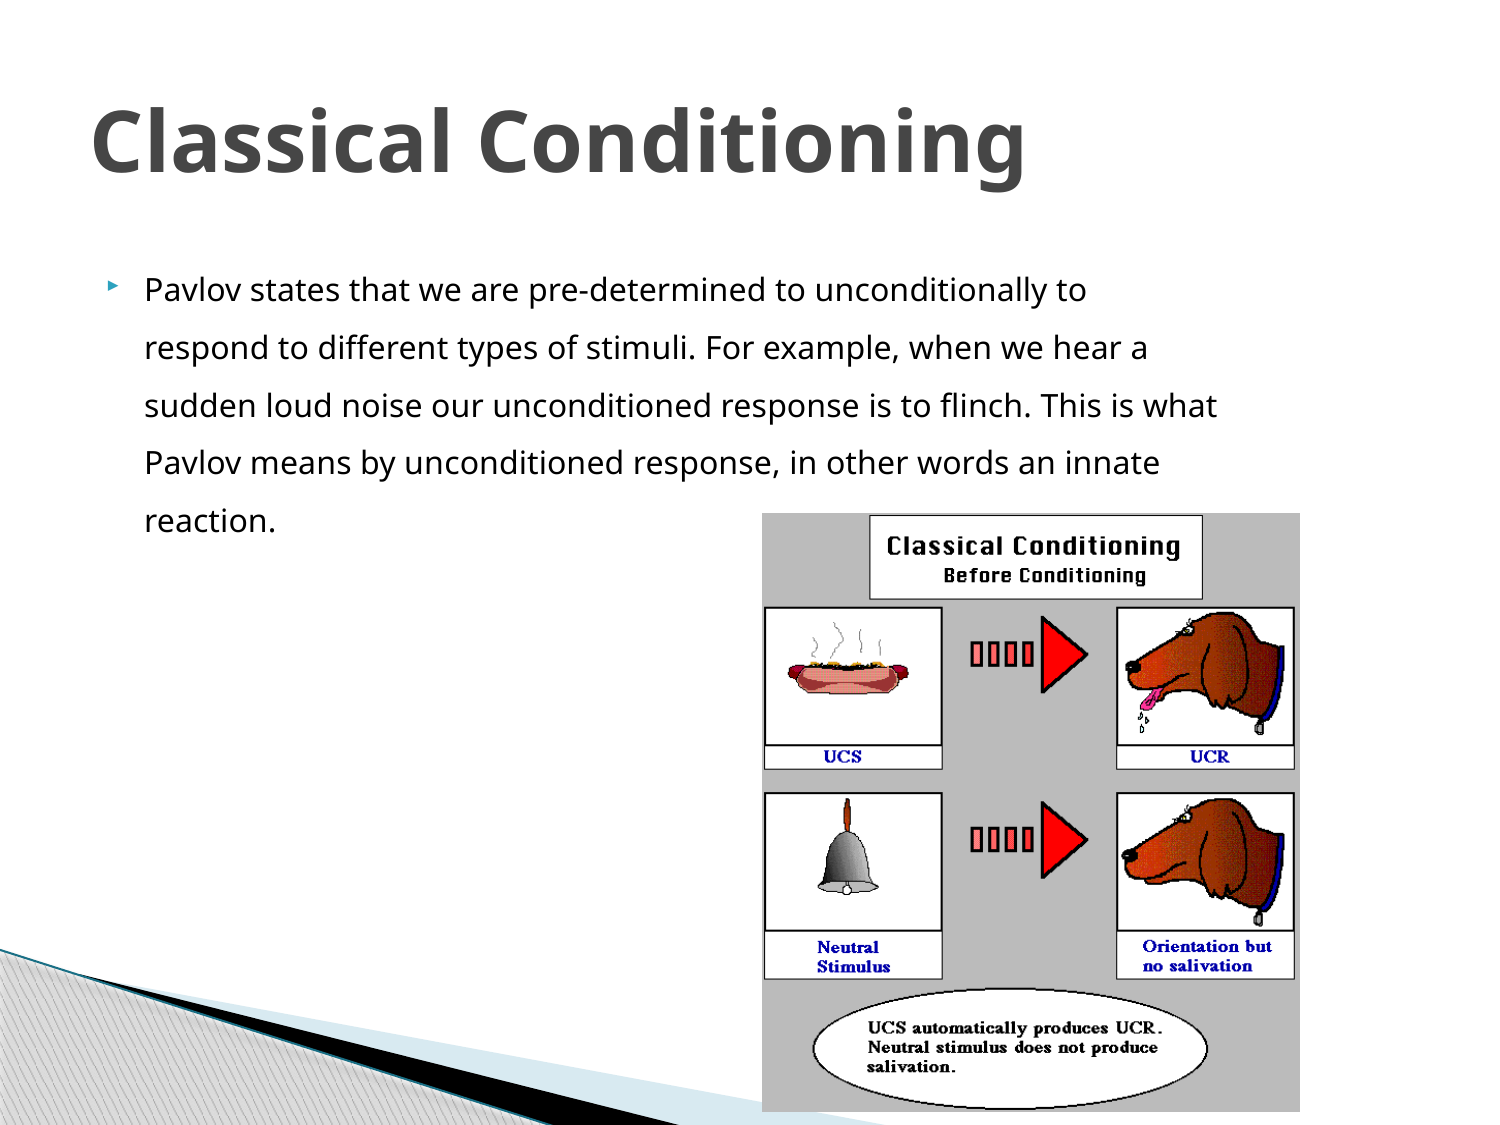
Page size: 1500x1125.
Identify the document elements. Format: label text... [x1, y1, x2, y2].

list Pavlov states that we are pre-determined to unconditionally to respond to different types of stimuli. For example, when we hear a sudden loud noise our unconditioned response is to flinch. This is what Pavlov means by unconditioned response, in other words an innate reaction. [75, 243, 1238, 550]
picture [762, 513, 1301, 1113]
title Classical Conditioning [75, 45, 1425, 233]
